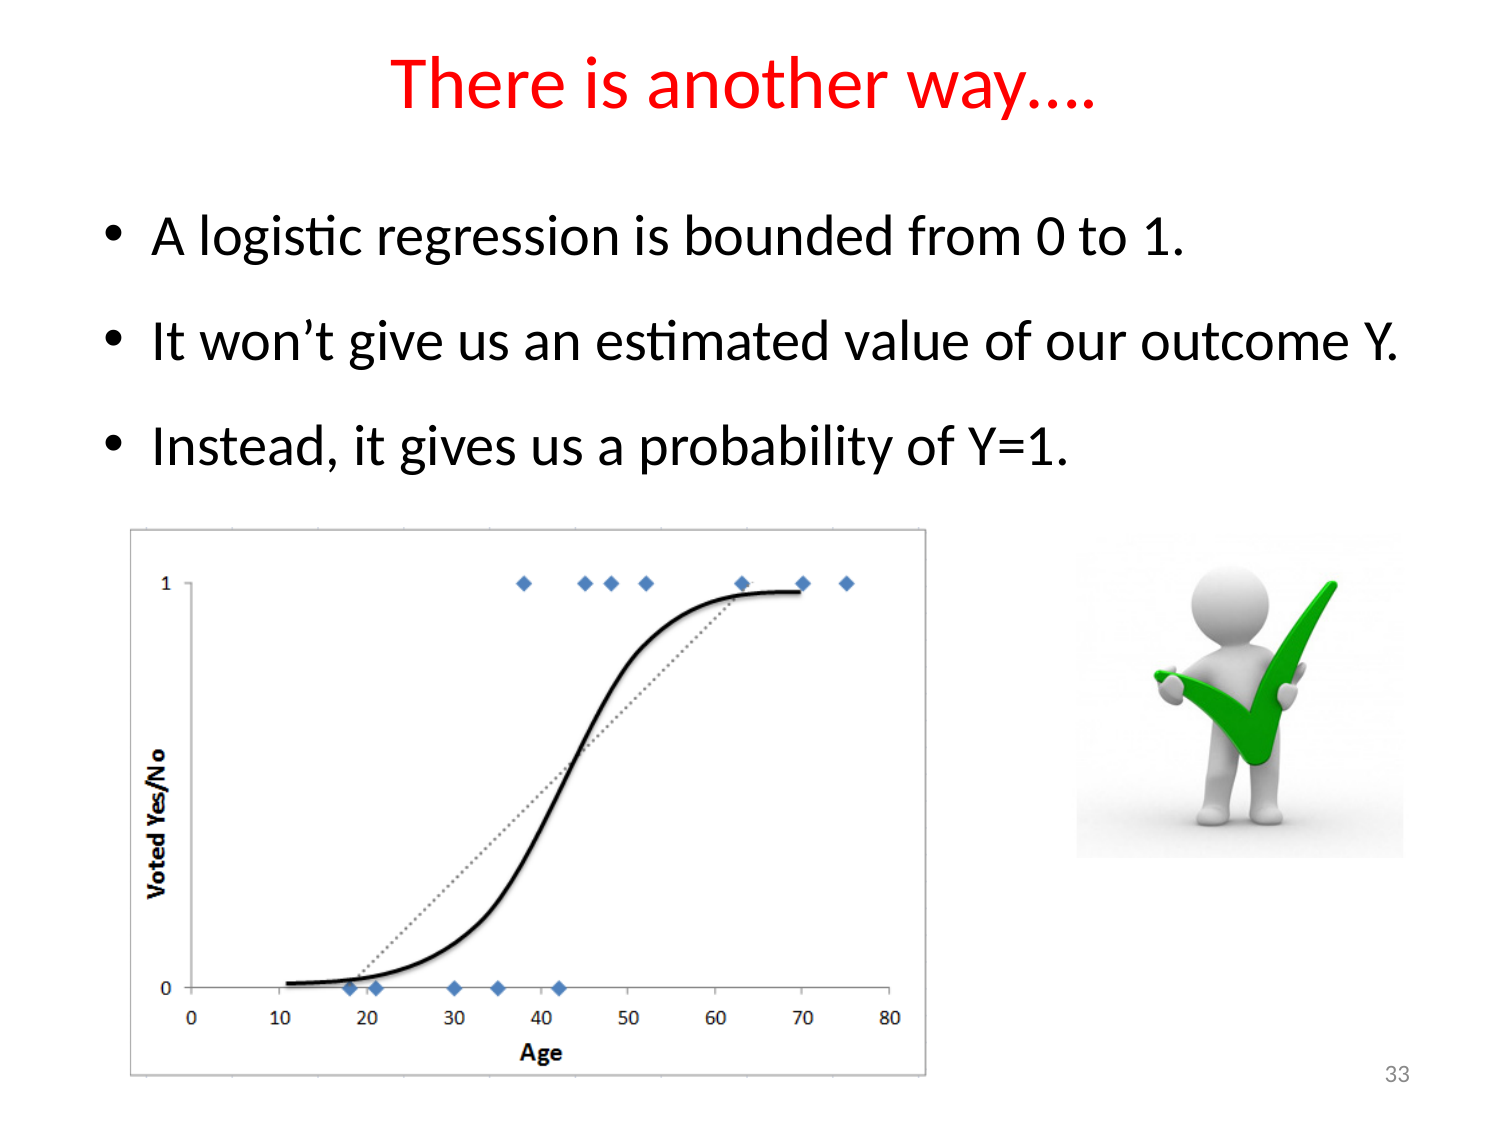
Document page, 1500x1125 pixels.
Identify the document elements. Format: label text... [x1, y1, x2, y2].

slide_number 33 [1074, 1042, 1425, 1103]
picture [1062, 532, 1433, 859]
title There is another way…. [64, 13, 1425, 144]
picture [129, 526, 928, 1079]
text_box A logistic regression is bounded from 0 to 1. It won’t give us an estimated value of our outcome Y. Instead, it gives us a probability of Y=1. [88, 154, 1447, 555]
